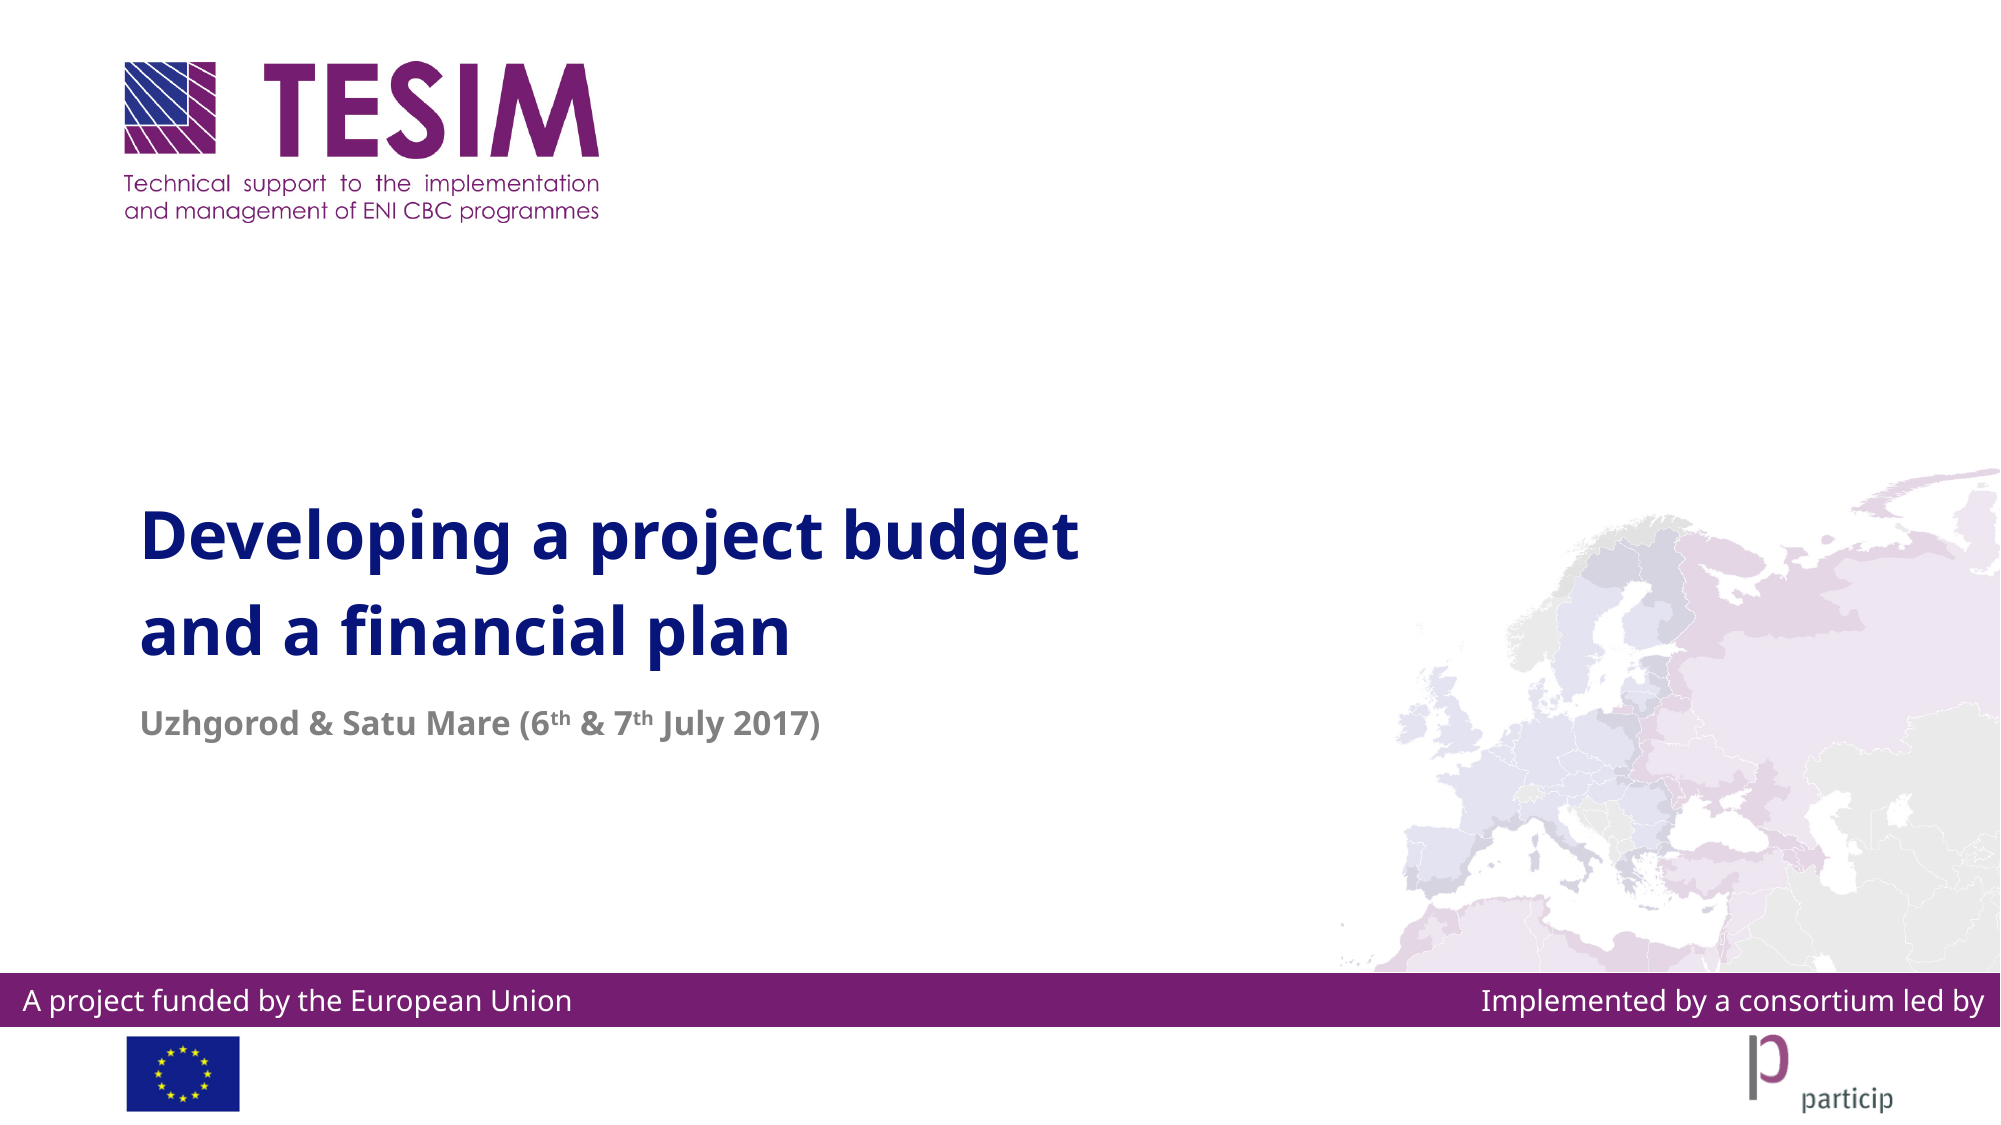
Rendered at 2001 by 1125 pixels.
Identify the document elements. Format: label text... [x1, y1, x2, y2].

picture [124, 1034, 242, 1114]
title Developing a project budget and a financial plan [124, 546, 1134, 677]
subtitle Uzhgorod & Satu Mare (6th & 7th July 2017) [124, 699, 1134, 830]
picture [124, 61, 599, 223]
picture [1749, 1034, 1893, 1114]
